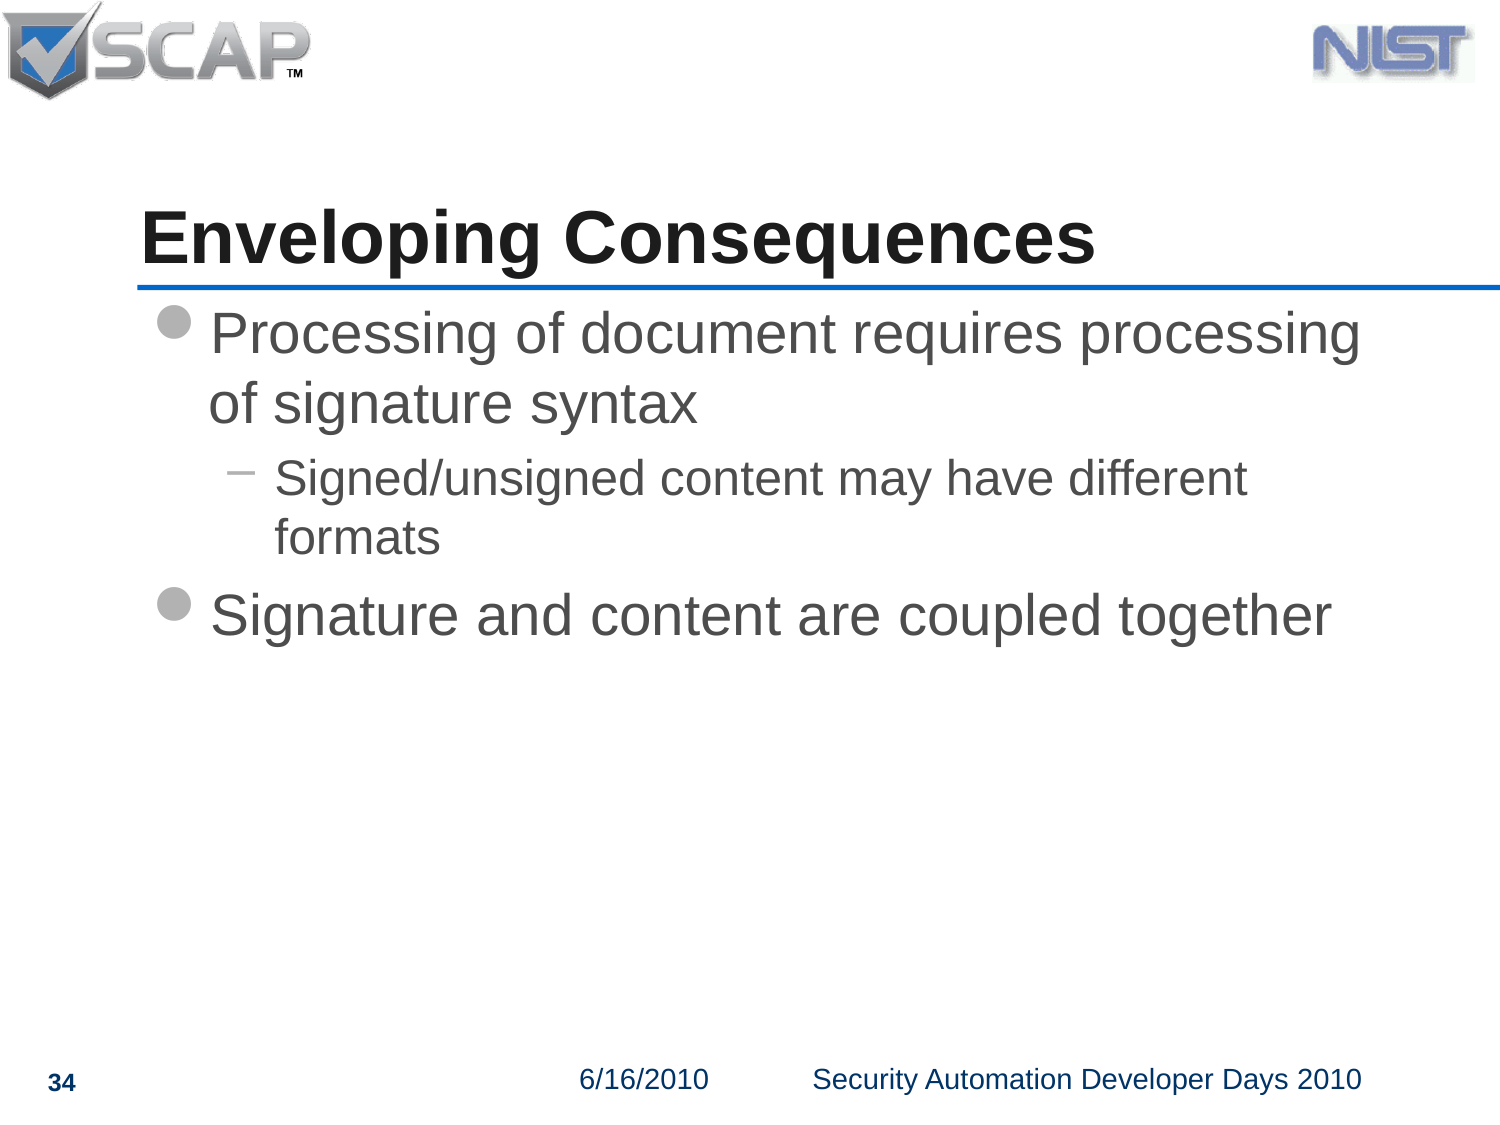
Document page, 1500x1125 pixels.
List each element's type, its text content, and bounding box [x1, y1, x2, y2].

picture [1312, 24, 1475, 83]
footer Security Automation Developer Days 2010 [749, 1024, 1426, 1104]
slide_number 34 [13, 1023, 111, 1105]
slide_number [374, 1026, 725, 1104]
list Processing of document requires processing of signature syntax Signed/unsigned content may have different formats Signature and content are coupled together [137, 287, 1400, 1026]
title Enveloping Consequences [124, 99, 1426, 288]
picture [0, 0, 313, 103]
